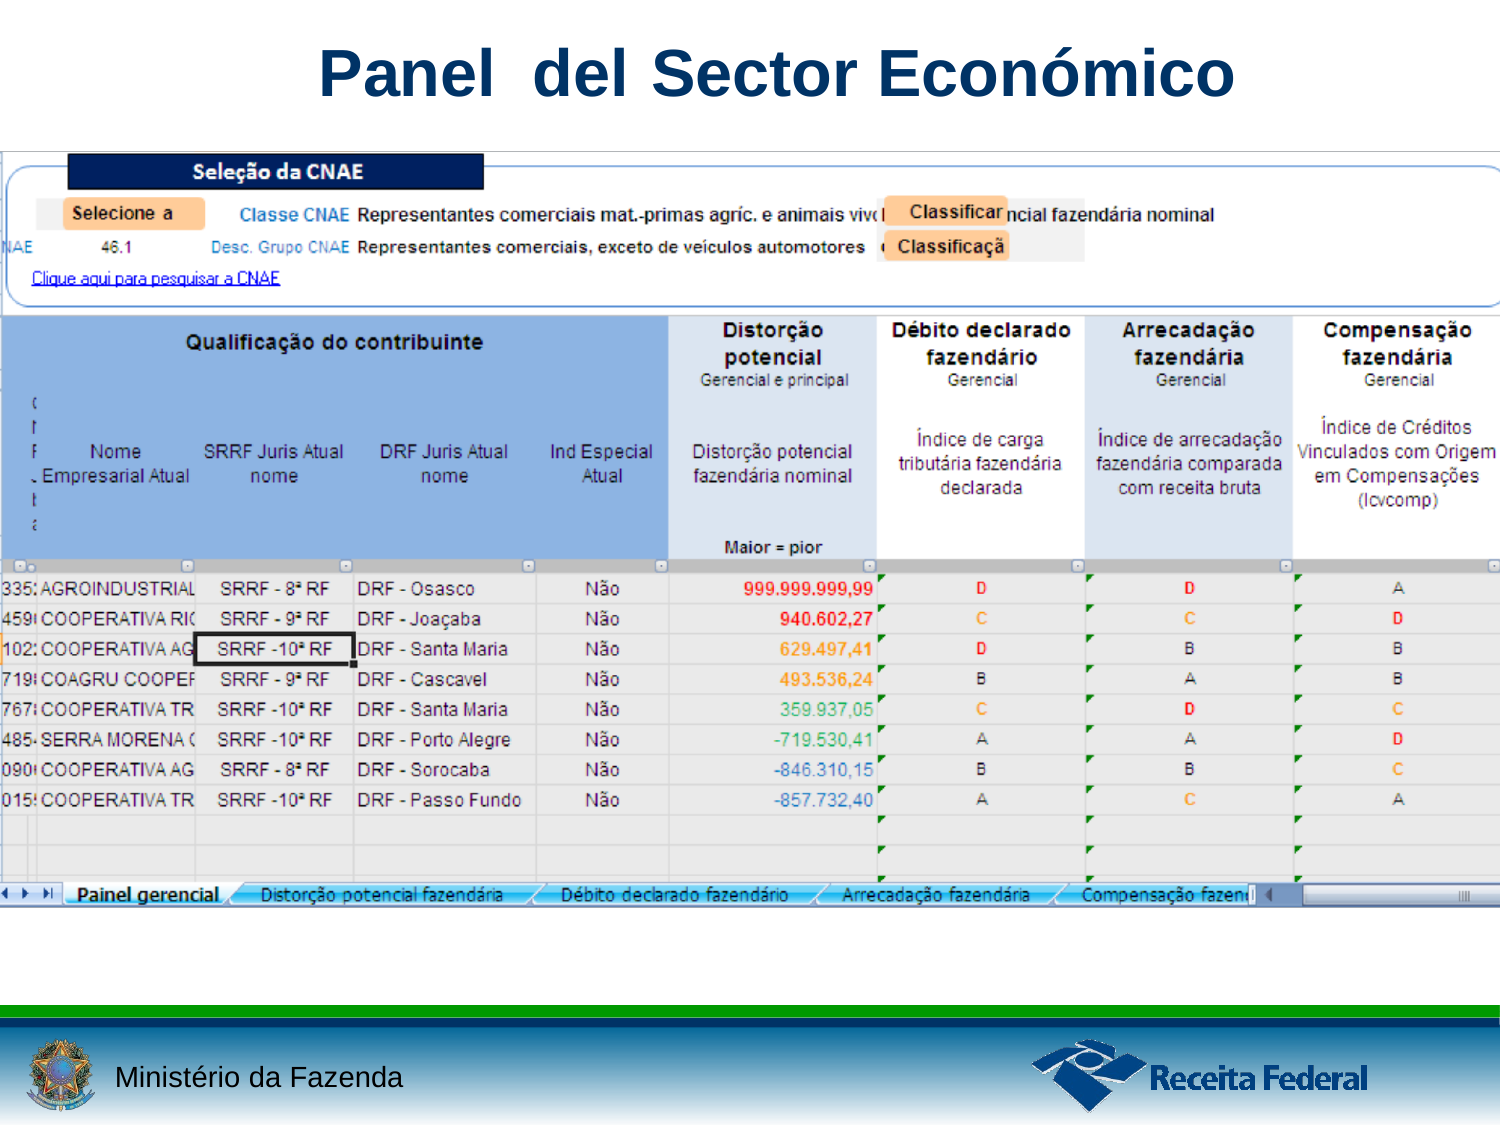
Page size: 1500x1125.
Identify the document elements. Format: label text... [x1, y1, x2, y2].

text_box [1146, 1058, 1375, 1098]
text_box [0, 0, 1500, 940]
text_box [1029, 1037, 1149, 1117]
text_box [24, 1025, 97, 1125]
text_box Económico [819, 39, 1300, 111]
text_box [0, 1005, 1500, 1011]
text_box Panel [316, 39, 527, 111]
text_box Sector [630, 39, 819, 111]
text_box [0, 1011, 1500, 1017]
text_box [0, 1017, 1500, 1028]
text_box del [530, 39, 630, 111]
text_box Ministério da Fazenda [112, 1061, 409, 1095]
